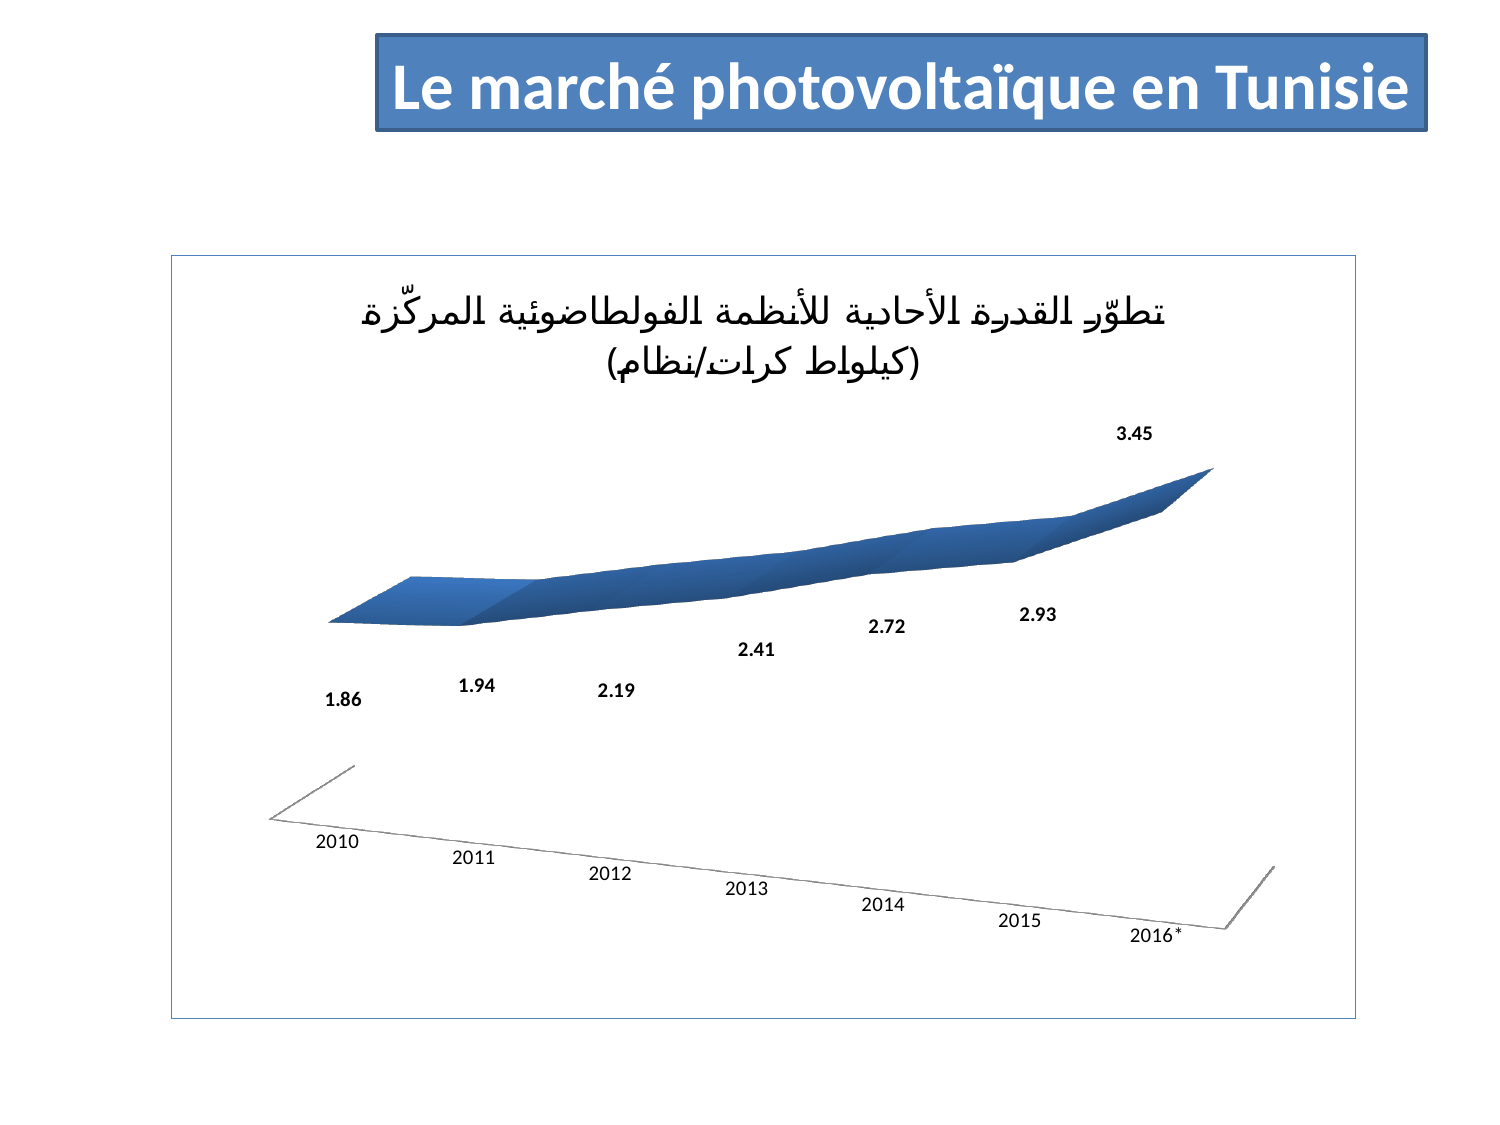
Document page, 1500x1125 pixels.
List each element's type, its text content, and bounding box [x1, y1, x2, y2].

text_box Le marché photovoltaïque en Tunisie [375, 33, 1428, 132]
chart [170, 255, 1356, 1019]
